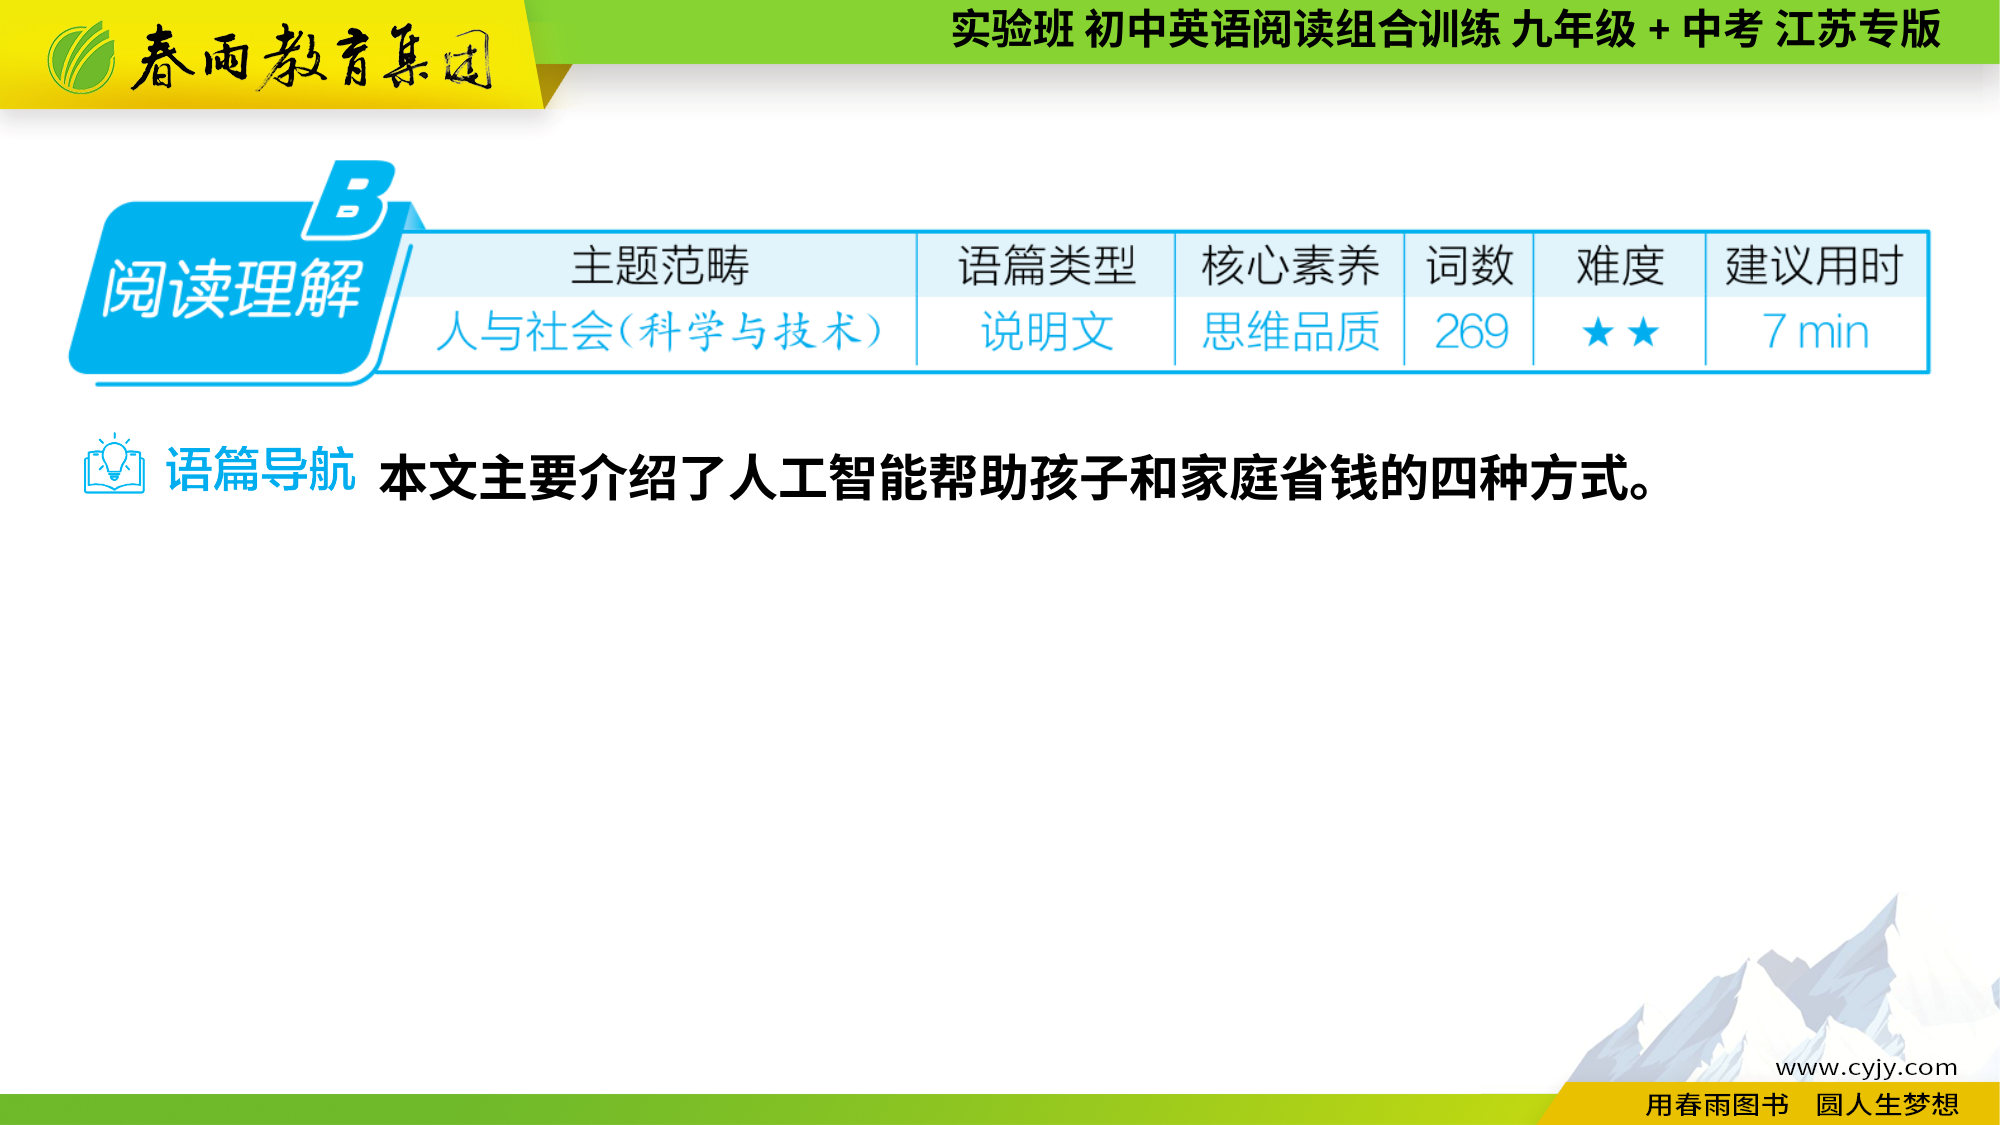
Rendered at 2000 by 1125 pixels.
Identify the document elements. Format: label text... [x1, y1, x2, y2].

list 本文主要介绍了人工智能帮助孩子和家庭省钱的四种方式。 [59, 409, 1944, 504]
picture [0, 0, 2000, 1125]
